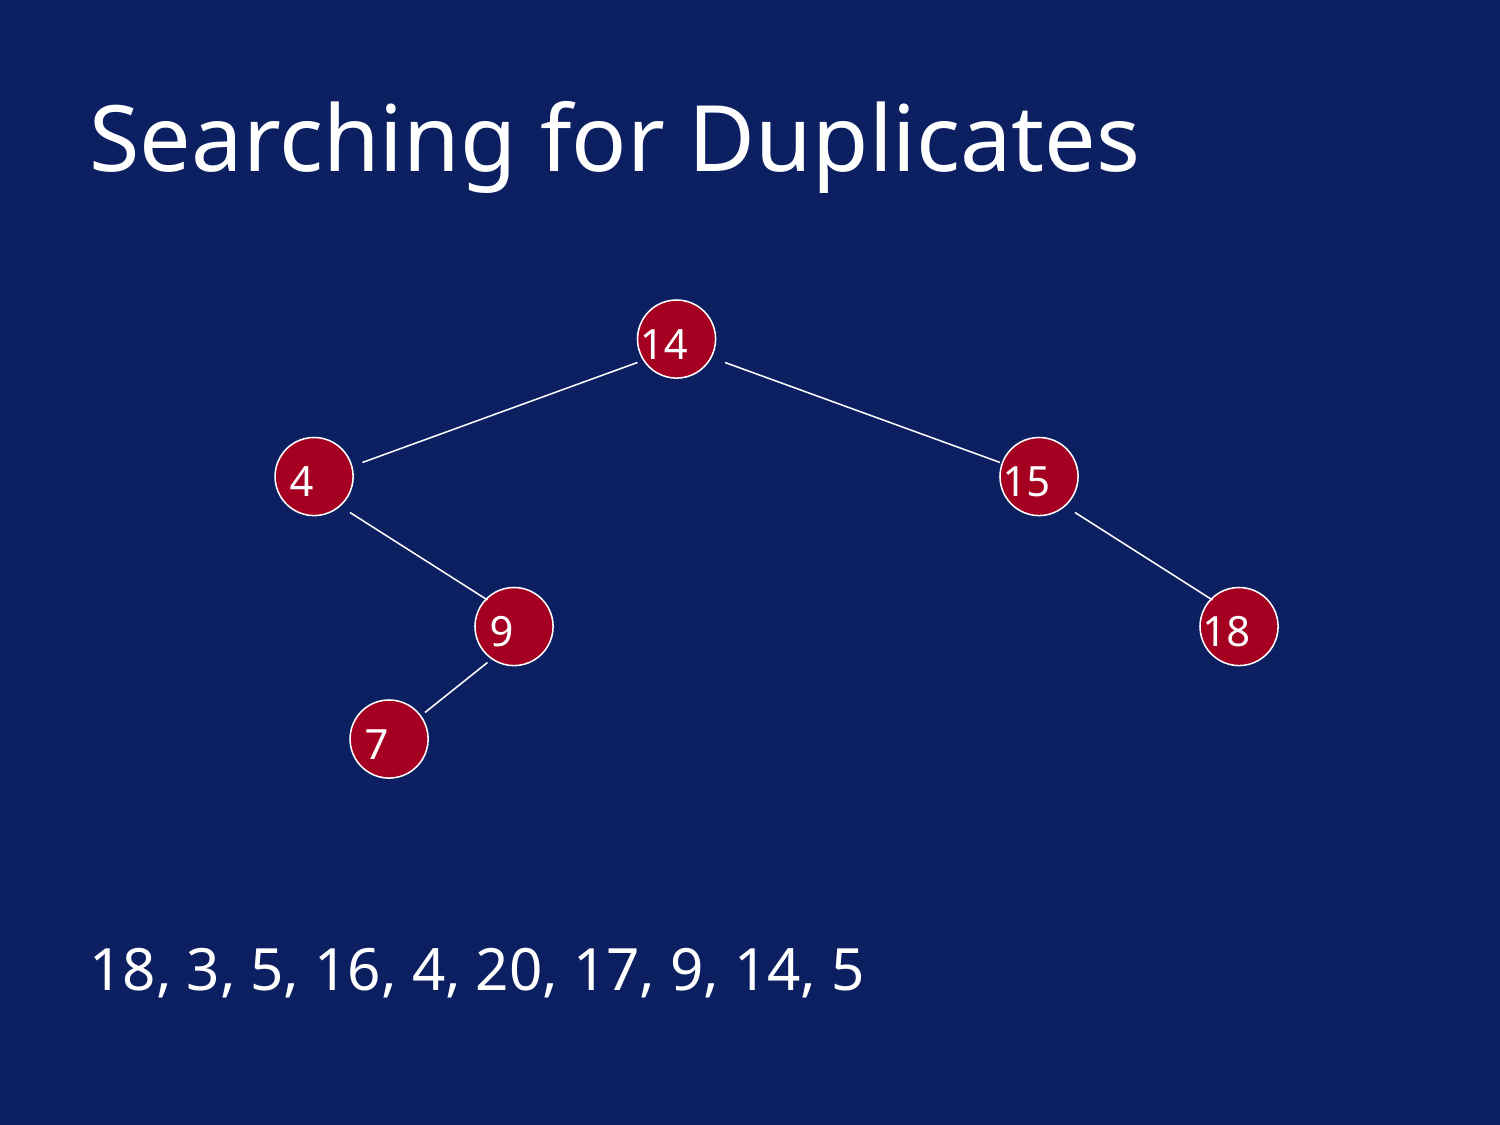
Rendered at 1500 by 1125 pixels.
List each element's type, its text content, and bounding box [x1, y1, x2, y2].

title Searching for Duplicates [74, 59, 1425, 210]
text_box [362, 362, 638, 463]
list 18, 3, 5, 16, 4, 20, 17, 9, 14, 5 [74, 924, 1425, 1038]
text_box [987, 437, 1079, 526]
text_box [337, 699, 429, 789]
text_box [1187, 587, 1279, 676]
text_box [262, 437, 354, 526]
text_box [1074, 512, 1213, 601]
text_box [424, 662, 488, 713]
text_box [624, 299, 716, 389]
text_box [724, 362, 1001, 463]
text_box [462, 587, 554, 676]
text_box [349, 512, 488, 601]
